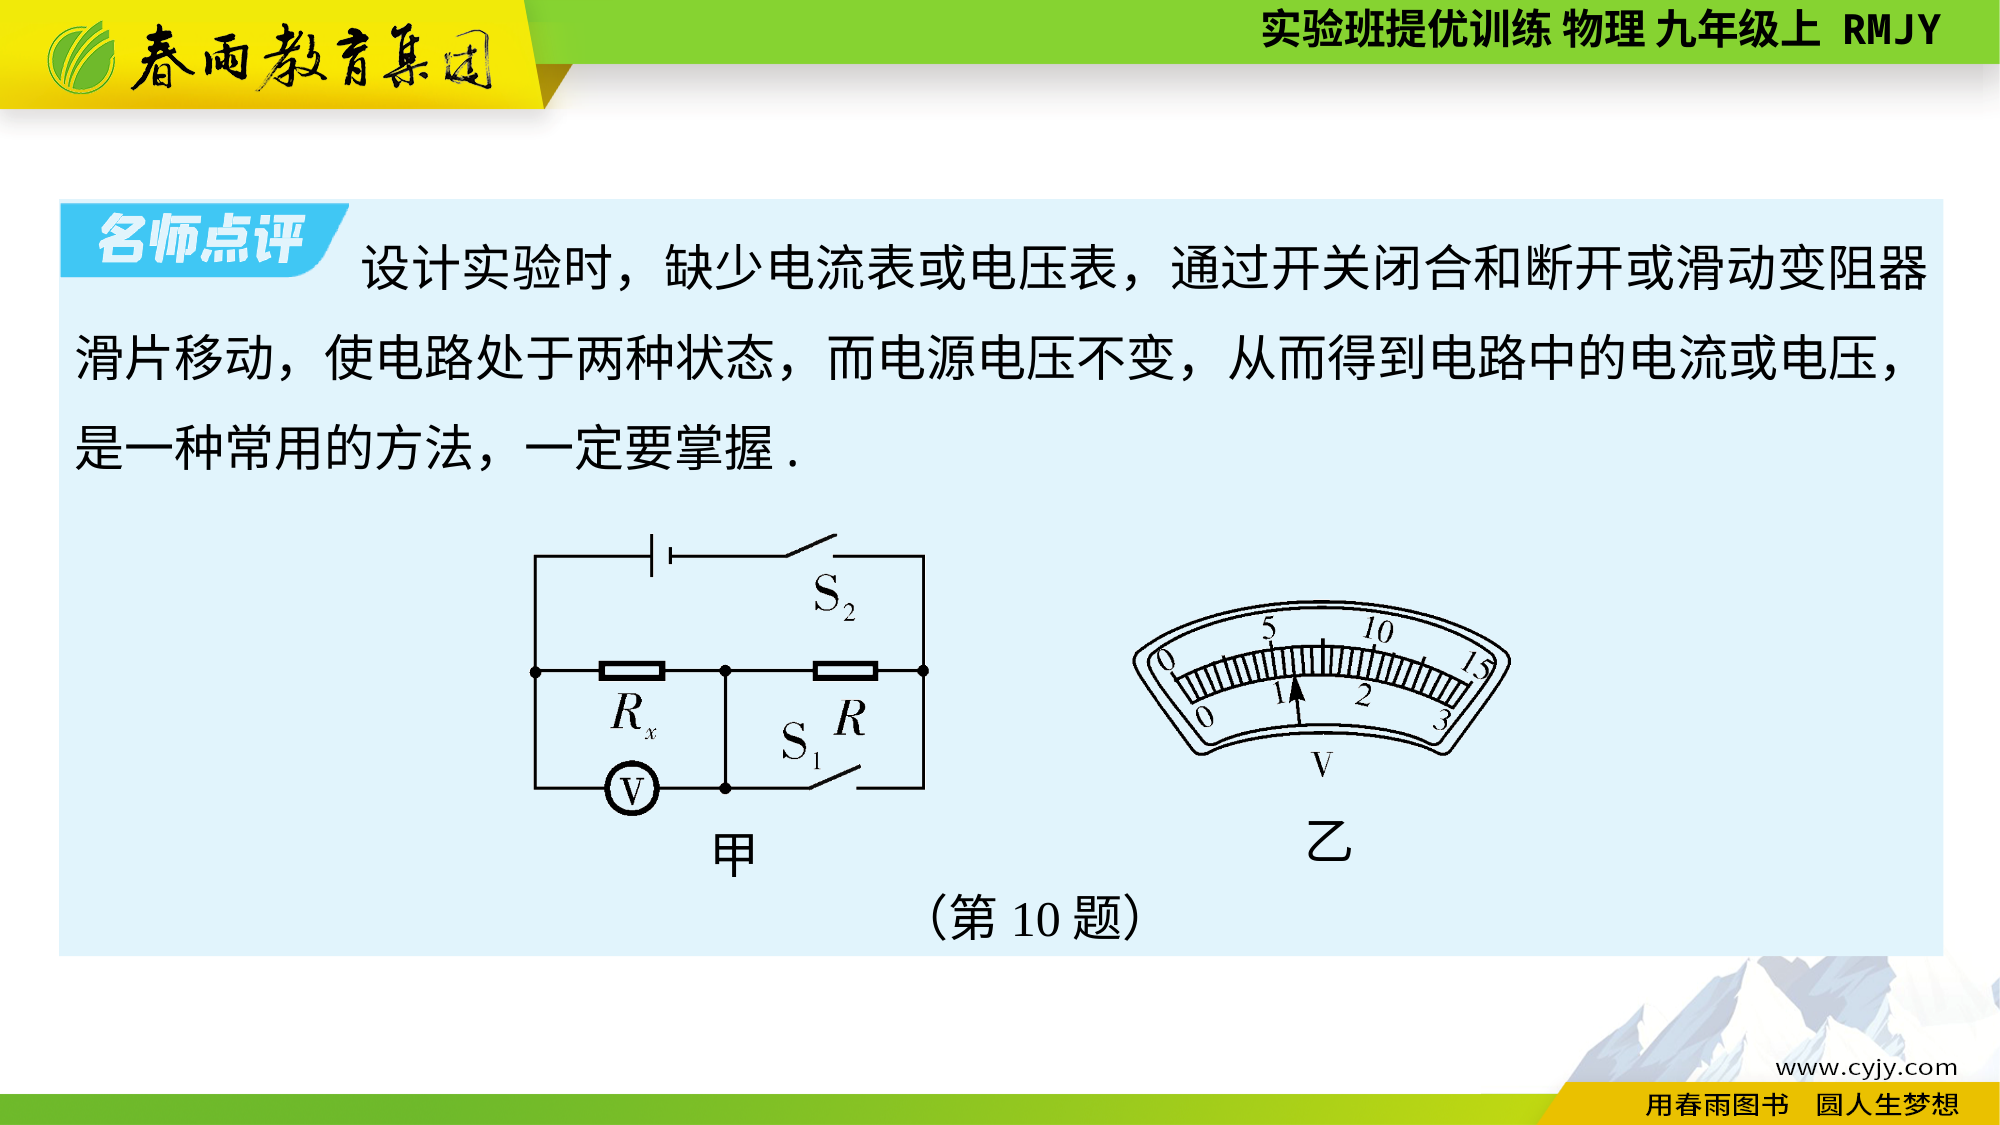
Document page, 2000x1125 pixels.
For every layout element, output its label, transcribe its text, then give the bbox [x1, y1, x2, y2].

text_box （第10题） [884, 848, 1188, 954]
text_box 甲 [694, 831, 775, 891]
picture [0, 0, 2000, 1125]
text_box 乙 [1289, 831, 1370, 877]
text_box 设计实验时，缺少电流表或电压表，通过开关闭合和断开或滑动变阻器滑片移动，使电路处于两种状态，而电源电压不变，从而得到电路中的电流或电压，是一种常用的方法，一定要掌握. [59, 199, 1944, 957]
